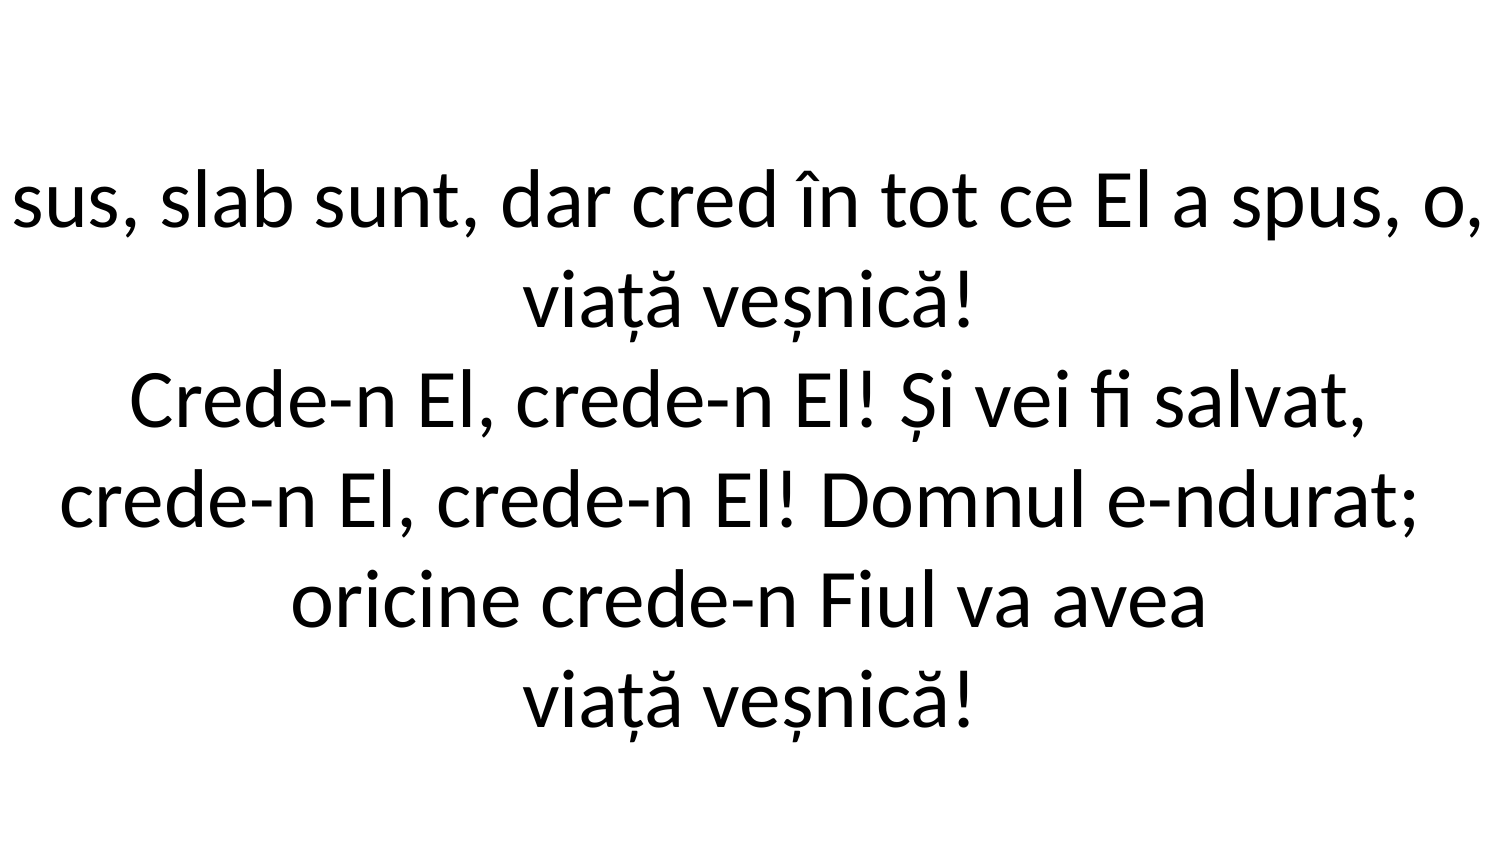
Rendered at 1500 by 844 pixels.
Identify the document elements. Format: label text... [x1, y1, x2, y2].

text_box 3. Deși sunt păcătos, privesc în sus, slab sunt, dar cred în tot ce El a spus, o, sfânt mesaj divin ce mi-ai adus viață veșnică! Crede-n El, crede-n El! Și vei fi salvat, crede-n El, crede-n El! Domnul e-ndurat; oricine crede-n Fiul va avea viață veșnică! [0, 92, 1500, 752]
